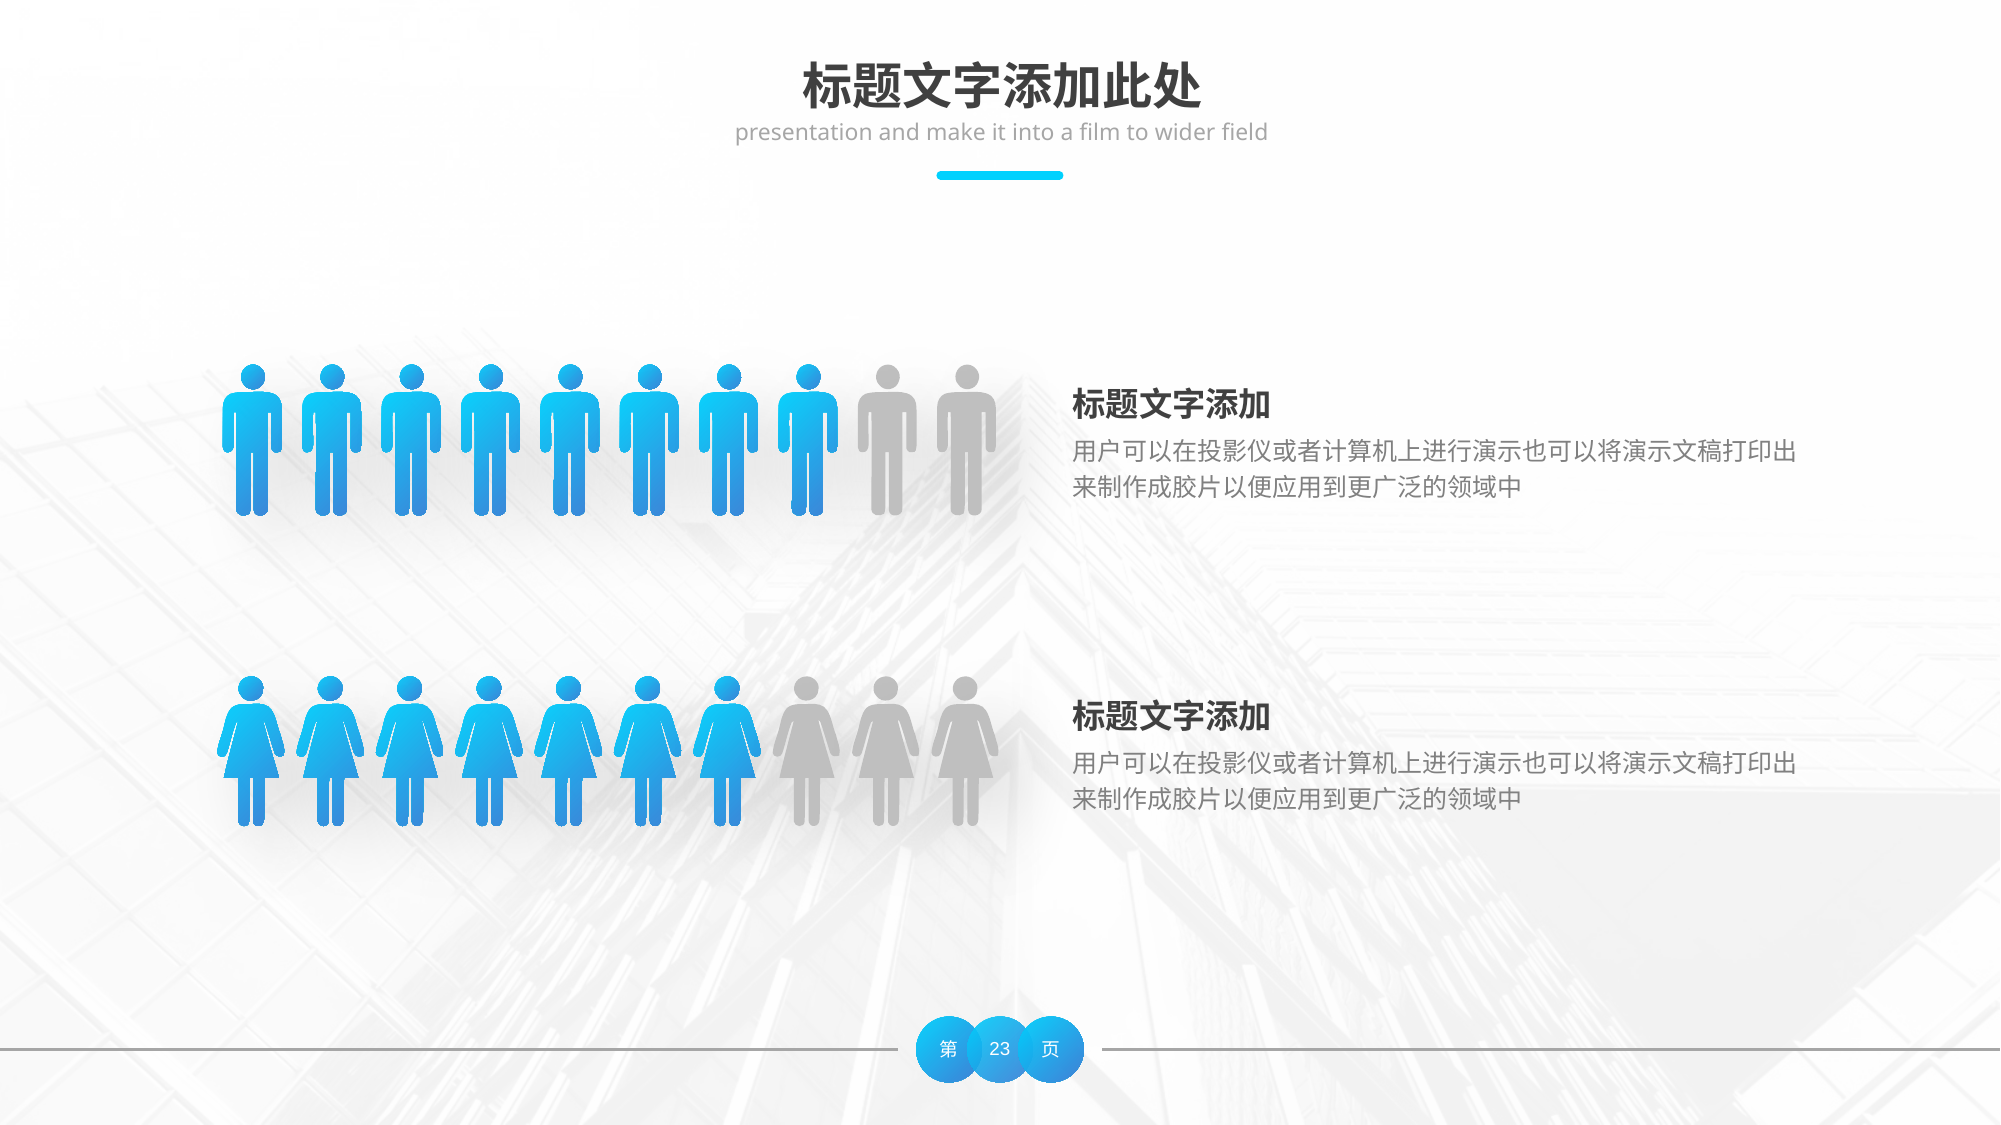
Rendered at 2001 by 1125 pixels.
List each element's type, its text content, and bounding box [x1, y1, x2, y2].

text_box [217, 674, 1828, 828]
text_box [222, 362, 1828, 519]
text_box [647, 46, 1357, 153]
slide_number 23 [964, 1017, 1036, 1078]
